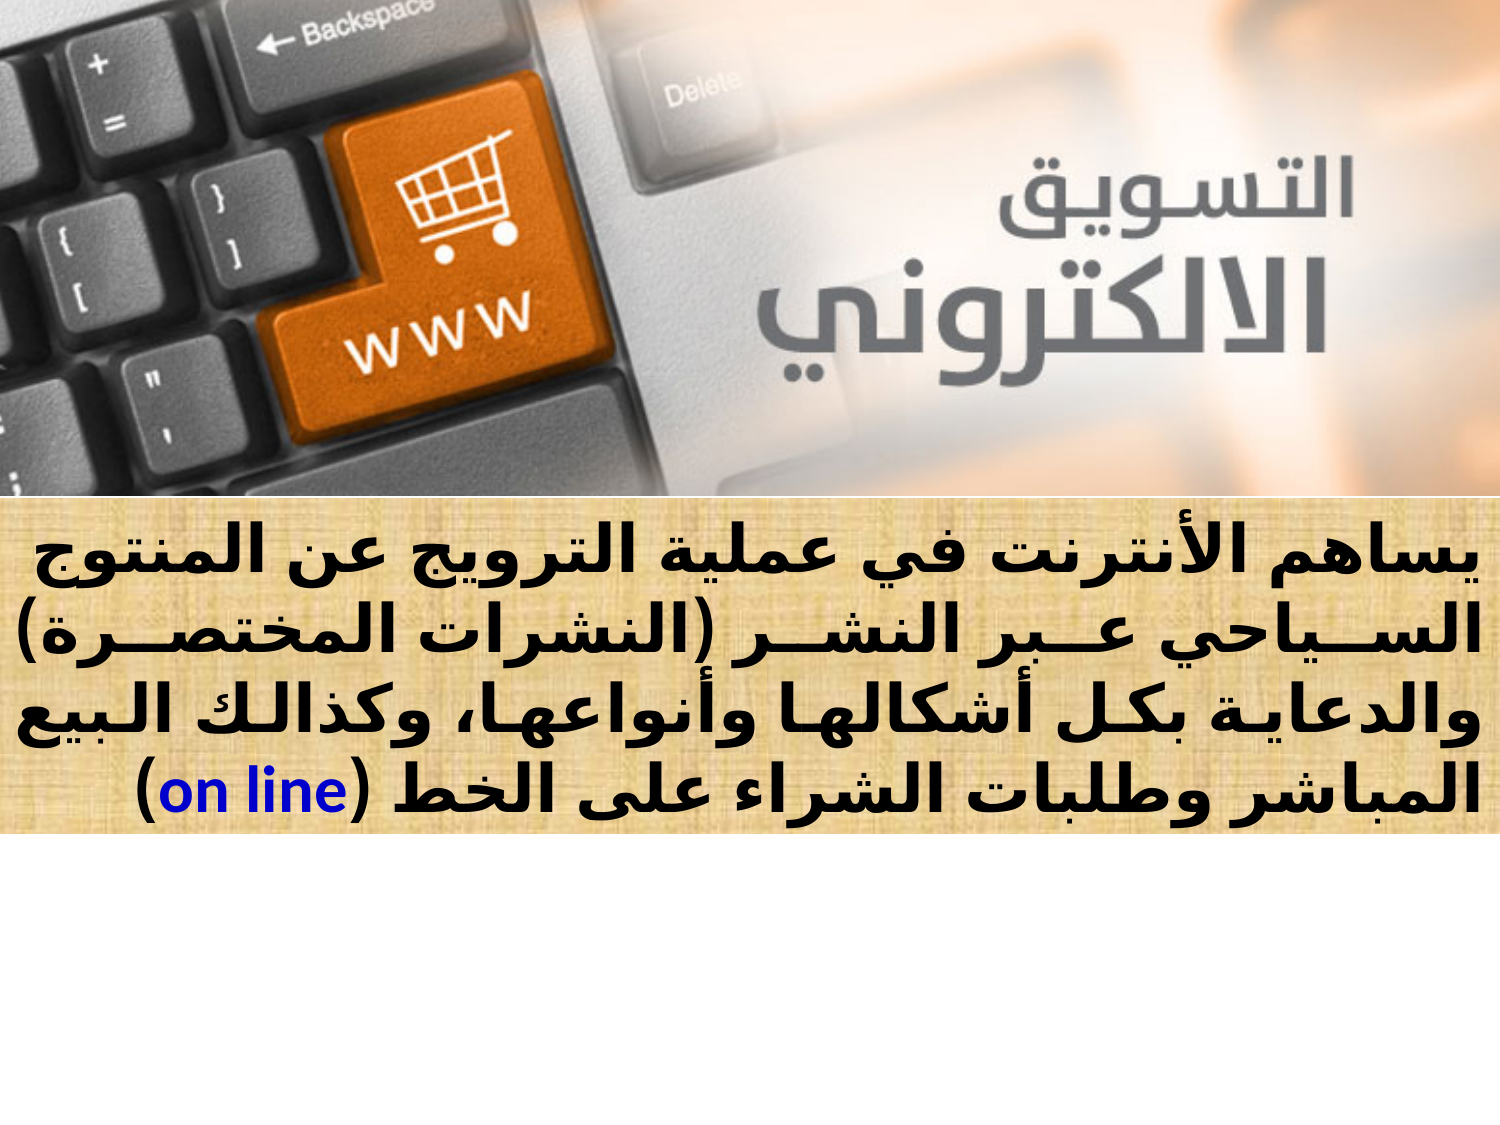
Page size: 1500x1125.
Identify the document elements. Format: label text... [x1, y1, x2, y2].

text_box يساهم الأنترنت في عملية الترويج عن المنتوج السياحي عبر النشر (النشرات المختصرة) والدعاية بكل أشكالها وأنواعها، وكذالك البيع المباشر وطلبات الشراء على الخط (on line) [0, 503, 1500, 834]
picture [0, 0, 1500, 496]
